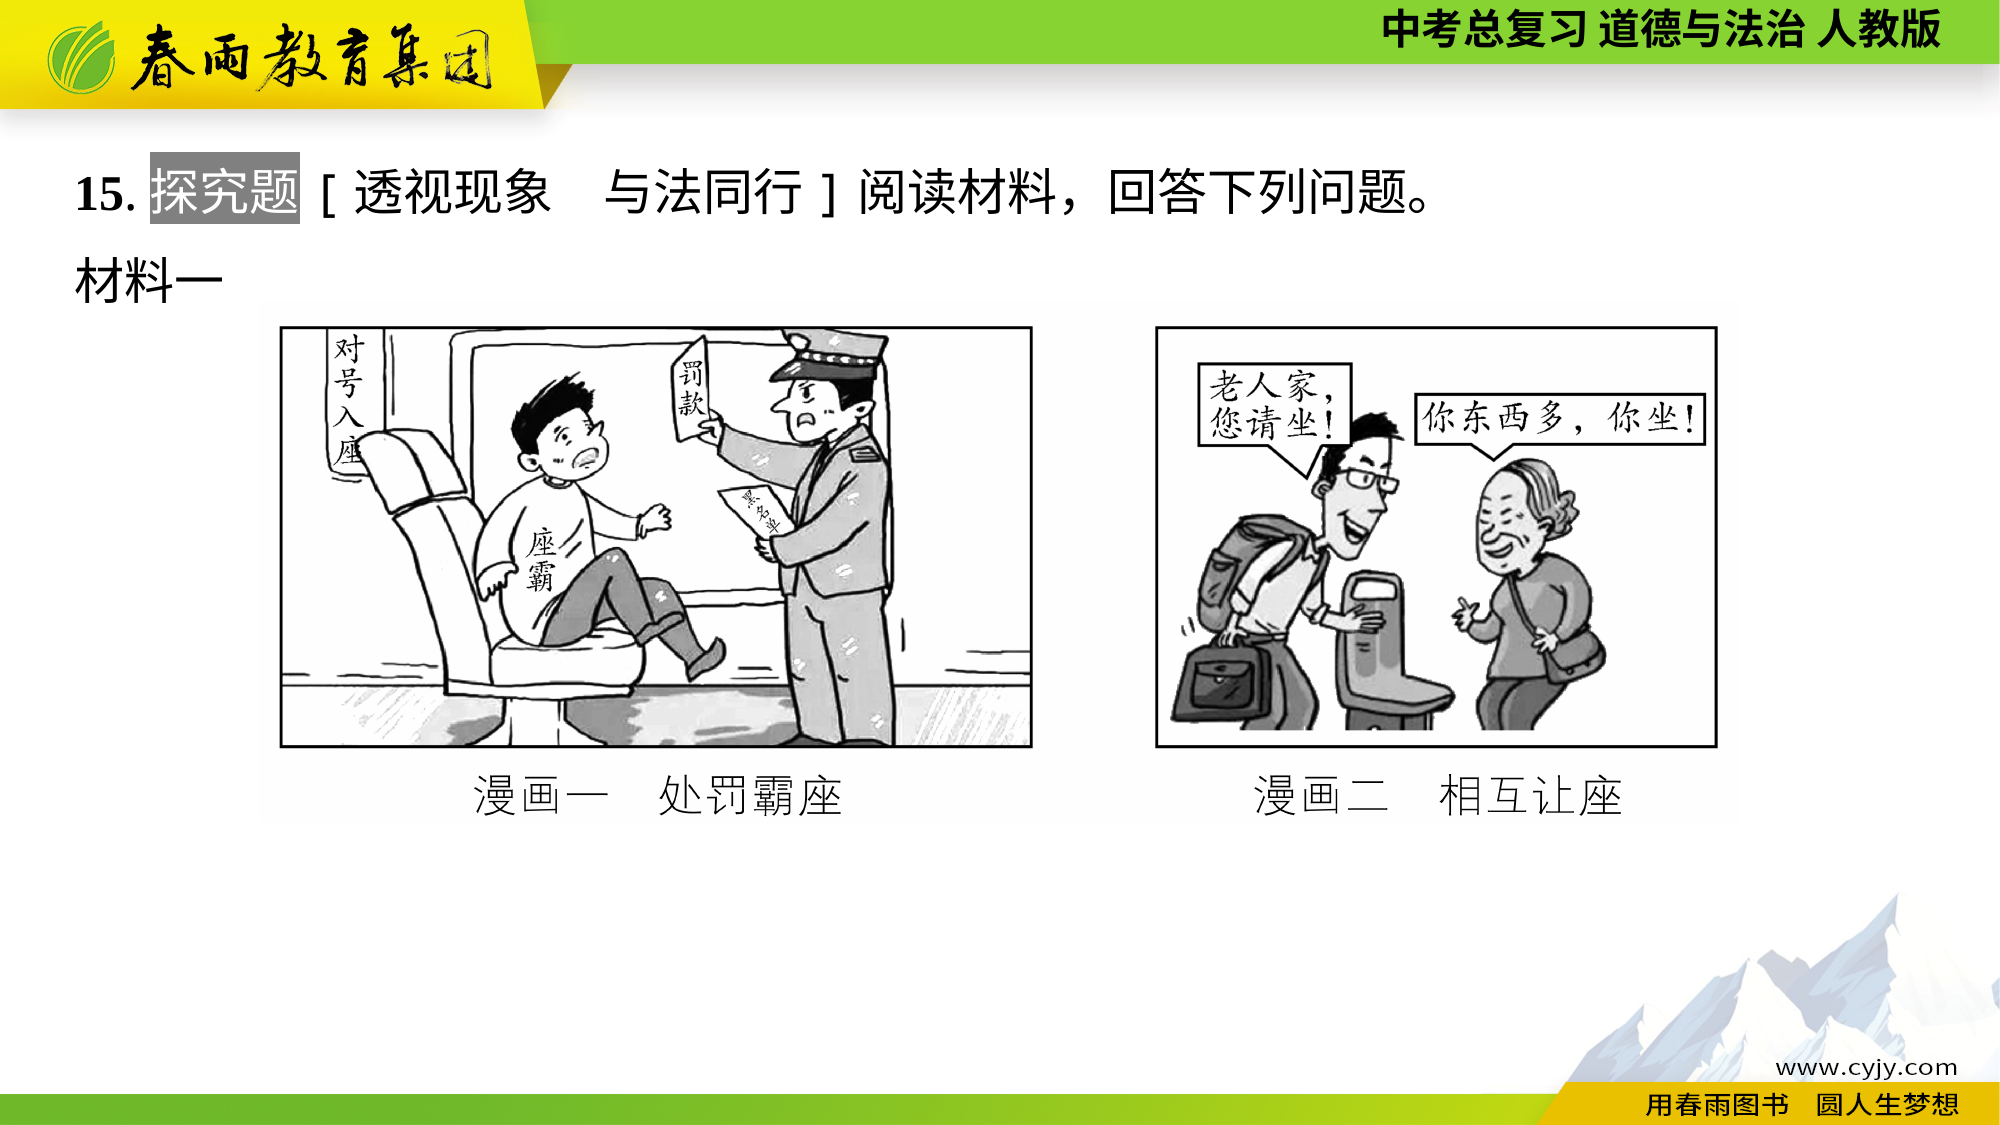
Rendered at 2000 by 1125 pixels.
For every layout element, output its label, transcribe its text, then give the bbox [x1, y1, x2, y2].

list 15.探究题[透视现象 与法同行]阅读材料，回答下列问题。 材料一 [59, 122, 1944, 308]
picture [0, 0, 2000, 1125]
